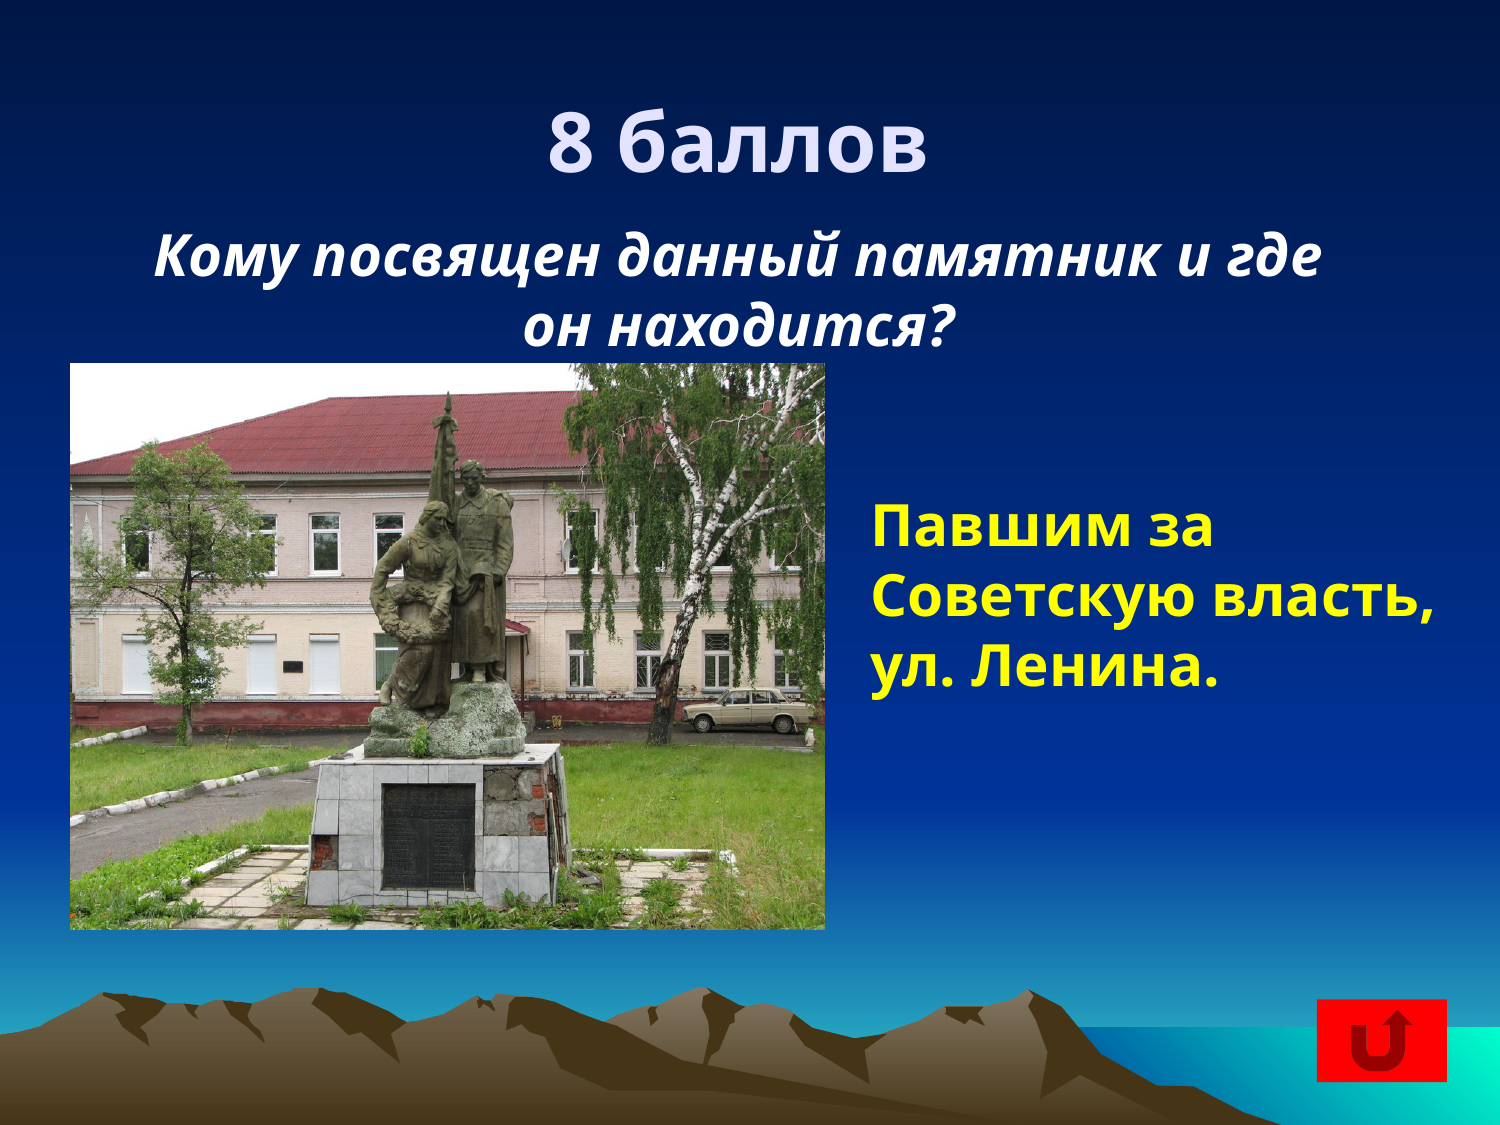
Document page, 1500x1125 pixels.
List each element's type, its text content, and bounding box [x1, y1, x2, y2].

text_box Павшим за Советскую власть, ул. Ленина. [855, 480, 1472, 706]
text_box 8 баллов Кому посвящен данный памятник и где он находится? [105, 82, 1372, 366]
picture [70, 362, 825, 930]
text_box [1316, 999, 1447, 1083]
